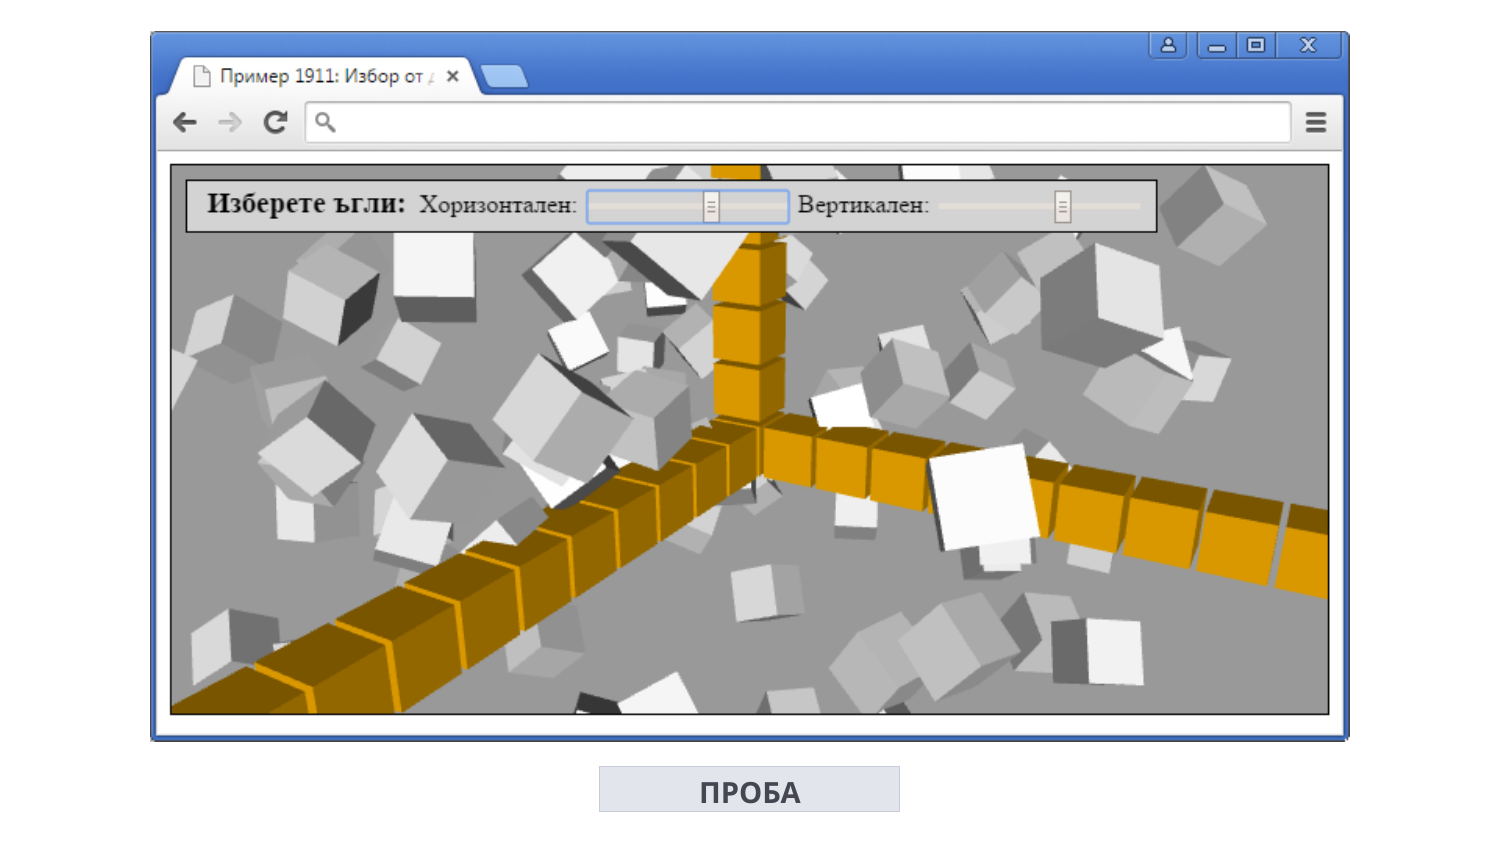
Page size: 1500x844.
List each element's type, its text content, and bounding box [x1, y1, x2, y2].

picture [149, 31, 1351, 742]
text_box ПРОБА [599, 766, 900, 812]
